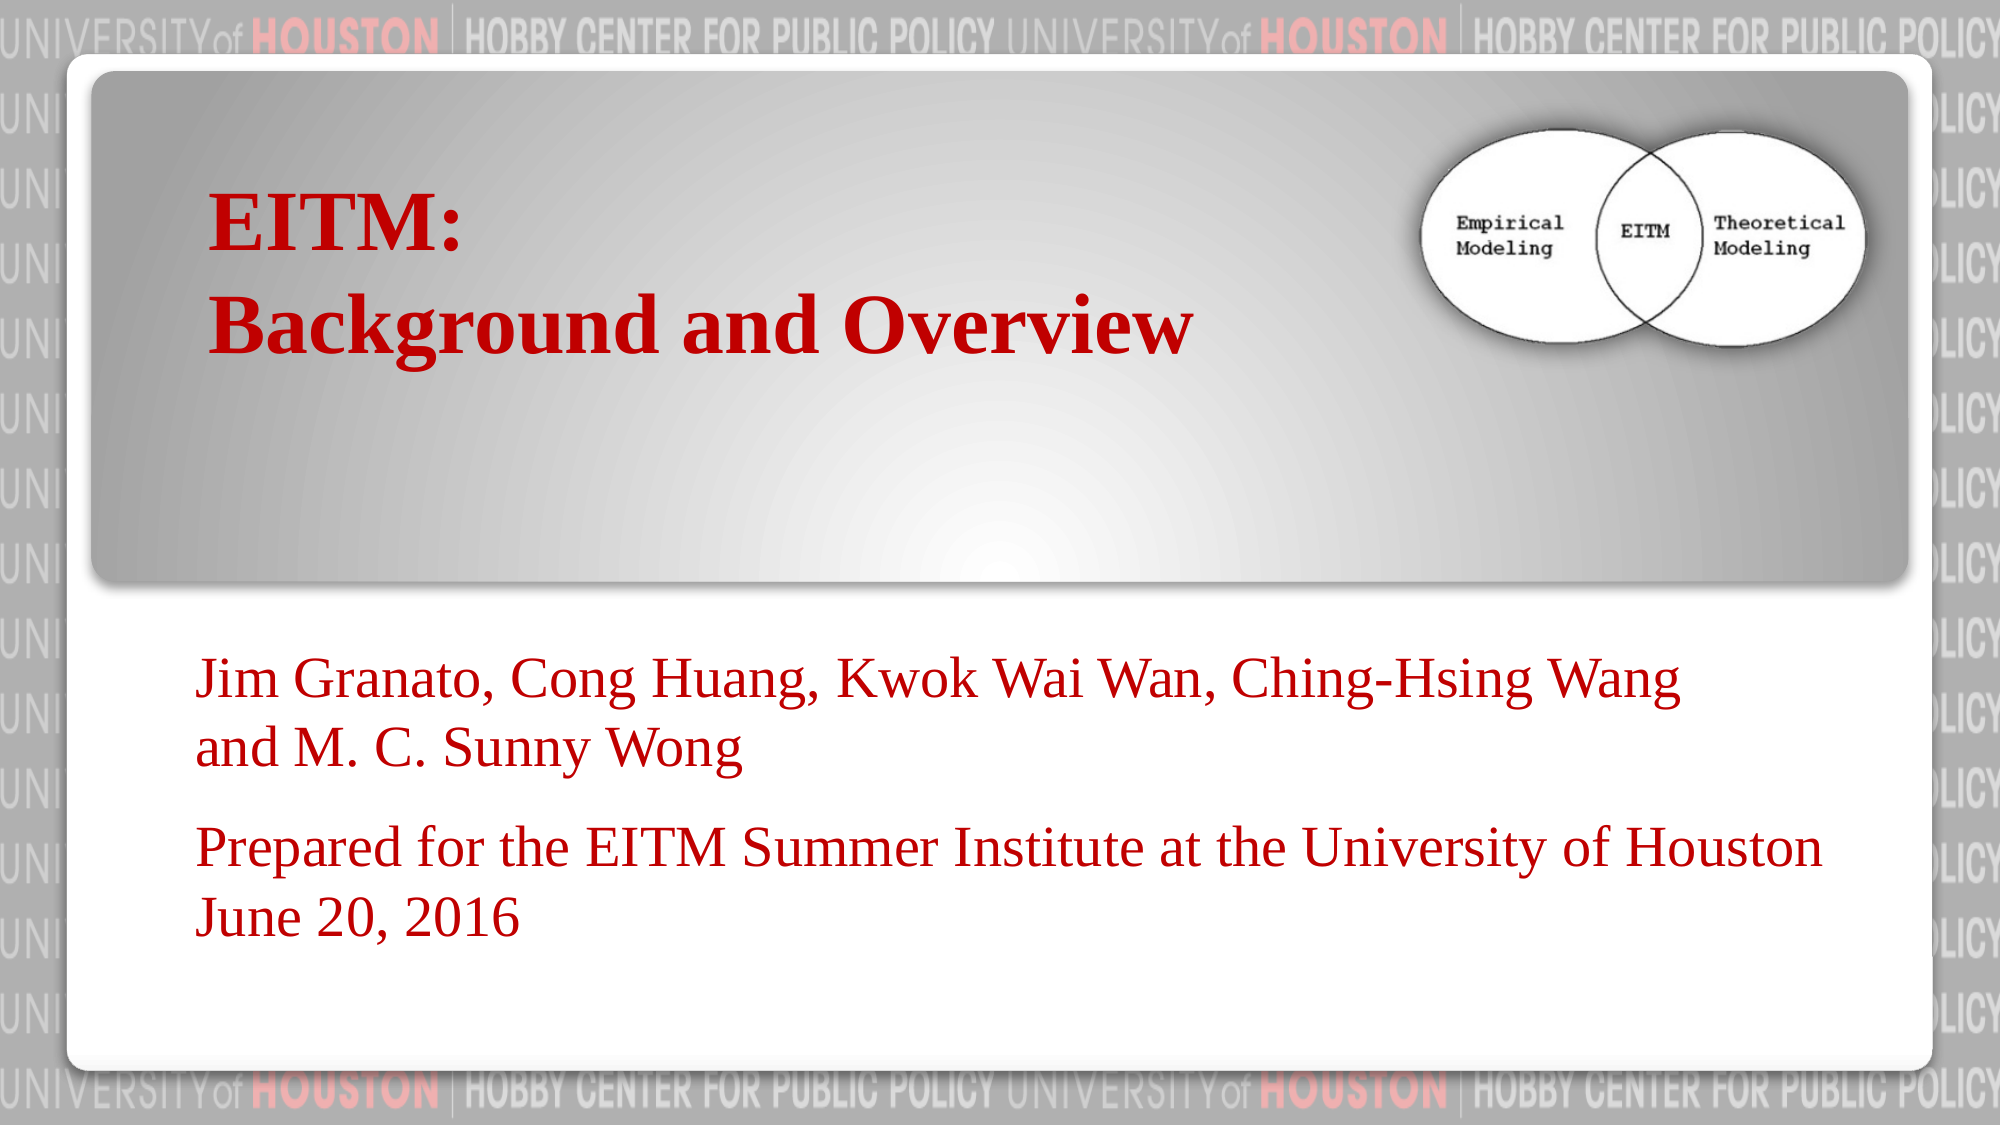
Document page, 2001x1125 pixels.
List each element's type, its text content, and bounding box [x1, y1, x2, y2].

subtitle Jim Granato, Cong Huang, Kwok Wai Wan, Ching-Hsing Wang and M. C. Sunny Wong Prepared for the EITM Summer Institute at the University of Houston June 20, 2016 [158, 588, 1842, 1059]
title EITM: Background and Overview [201, 154, 1757, 482]
picture [1396, 119, 1886, 368]
